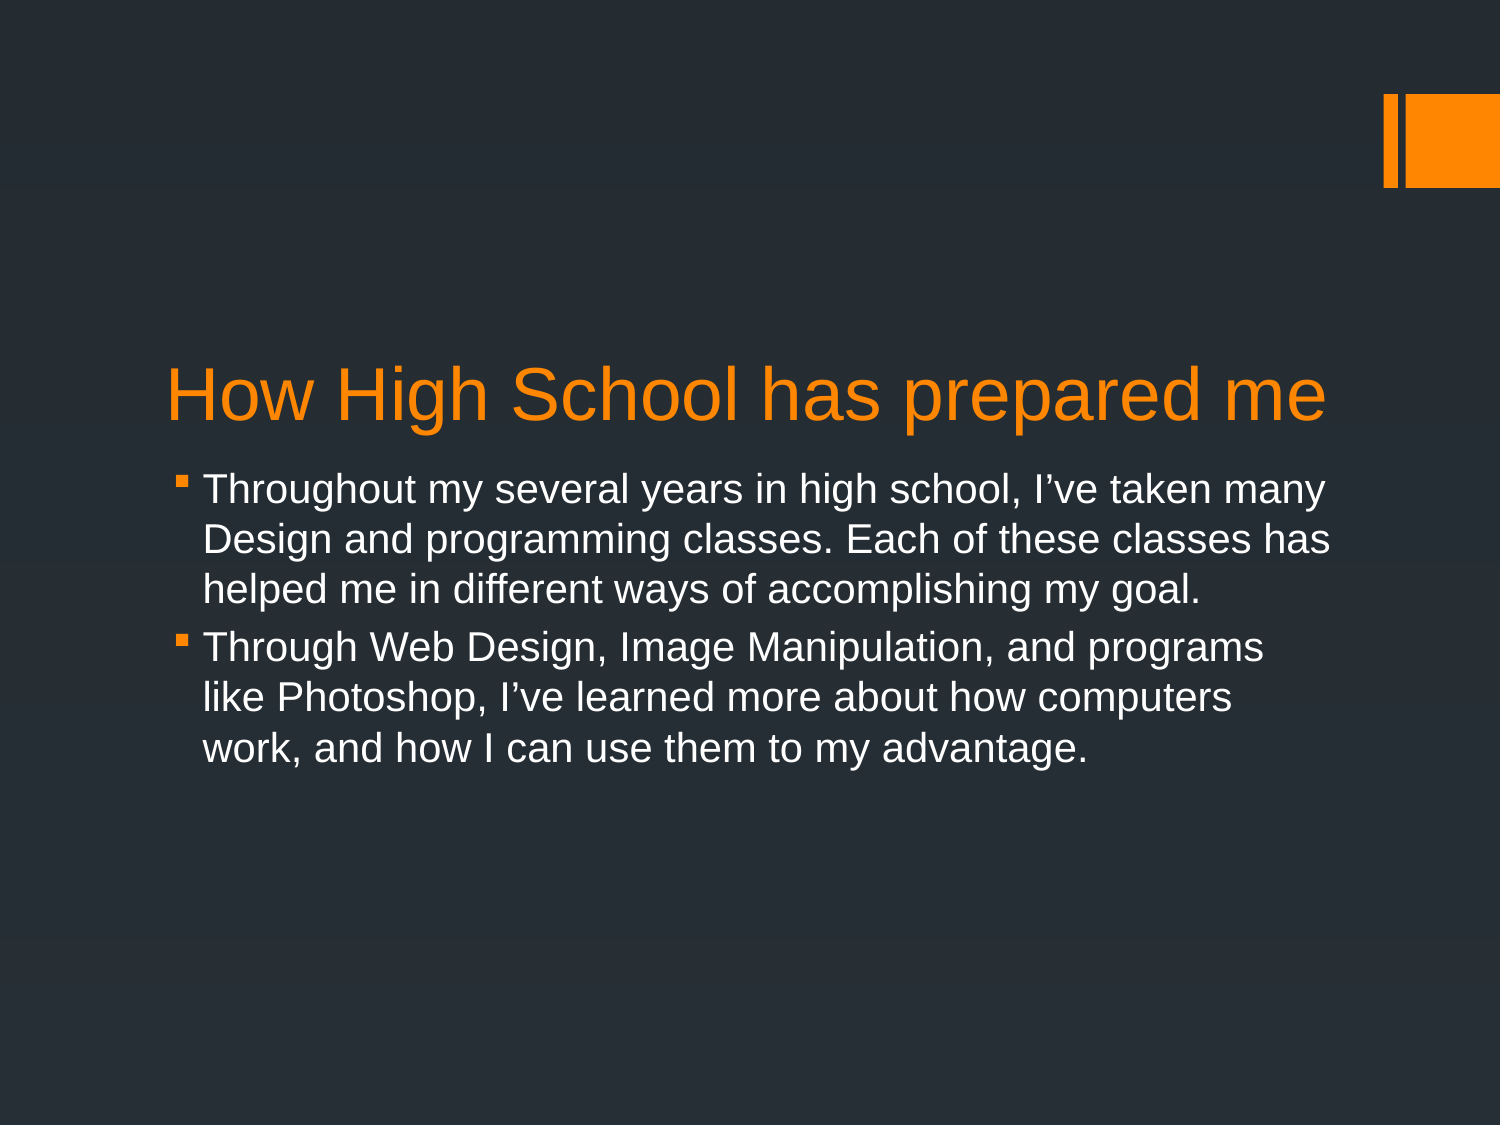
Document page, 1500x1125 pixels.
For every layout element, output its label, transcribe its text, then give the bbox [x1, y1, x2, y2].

title How High School has prepared me [150, 253, 1350, 443]
list Throughout my several years in high school, I’ve taken many Design and programming classes. Each of these classes has helped me in different ways of accomplishing my goal. Through Web Design, Image Manipulation, and programs like Photoshop, I’ve learned more about how computers work, and how I can use them to my advantage. [150, 454, 1350, 1035]
